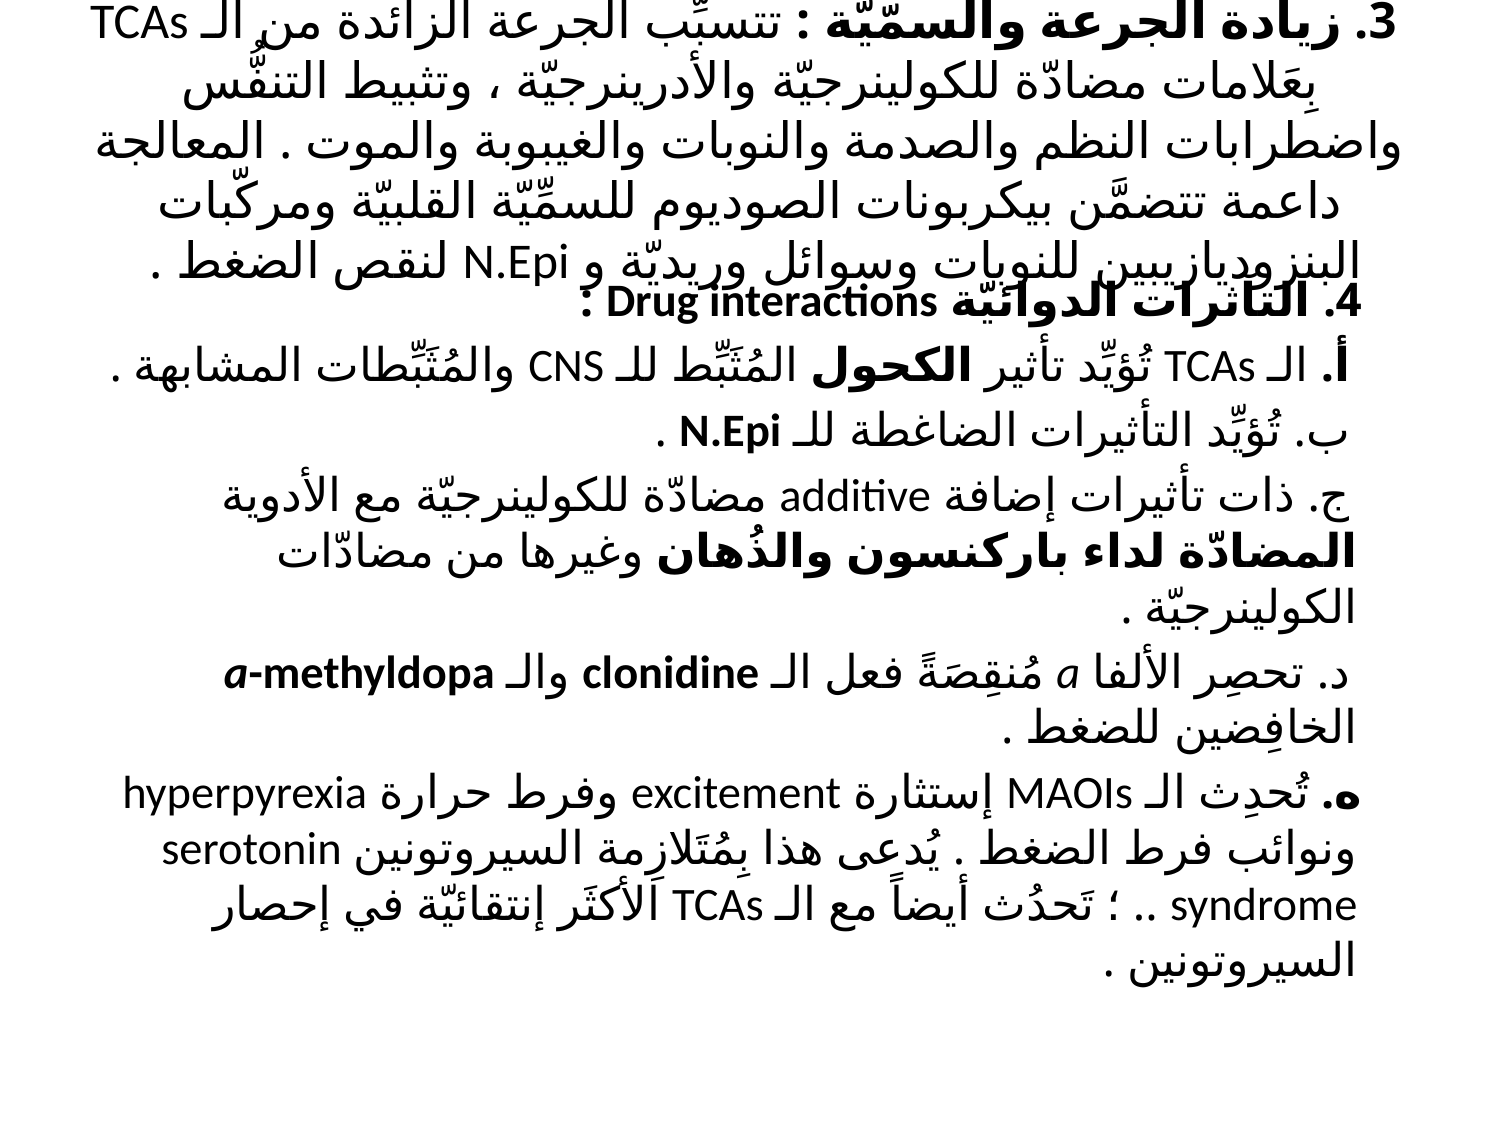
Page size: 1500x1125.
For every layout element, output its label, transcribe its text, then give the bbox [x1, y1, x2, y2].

list 4. التآثرات الدوائيّة Drug interactions : أ. الـ TCAs تُؤيِّد تأثير الكحول المُثَبِّط للـ CNS والمُثَبِّطات المشابهة . ب. تُؤيِّد التأثيرات الضاغطة للـ N.Epi . ج. ذات تأثيرات إضافة additive مضادّة للكولينرجيّة مع الأدوية المضادّة لداء باركنسون والذُهان وغيرها من مضادّات الكولينرجيّة . د. تحصِر الألفا a مُنقِصَةً فعل الـ clonidine والـ a-methyldopa الخافِضين للضغط . ه. تُحدِث الـ MAOIs إستثارة excitement وفرط حرارة hyperpyrexia ونوائب فرط الضغط . يُدعى هذا بِمُتَلازِمة السيروتونين serotonin syndrome .. ؛ تَحدُث أيضاً مع الـ TCAs الأكثَر إنتقائيّة في إحصار السيروتونين . [75, 262, 1425, 1005]
title 3. زيادة الجرعة والسمّيّة : تتسبِّب الجرعة الزائدة من الـ TCAs بِعَلامات مضادّة للكولينرجيّة والأدرينرجيّة ، وتثبيط التنفُّس واضطرابات النظم والصدمة والنوبات والغيبوبة والموت . المعالجة داعمة تتضمَّن بيكربونات الصوديوم للسمِّيّة القلبيّة ومركّبات البنزوديازيبين للنوبات وسوائل وريديّة و N.Epi لنقص الضغط . [75, 45, 1425, 233]
